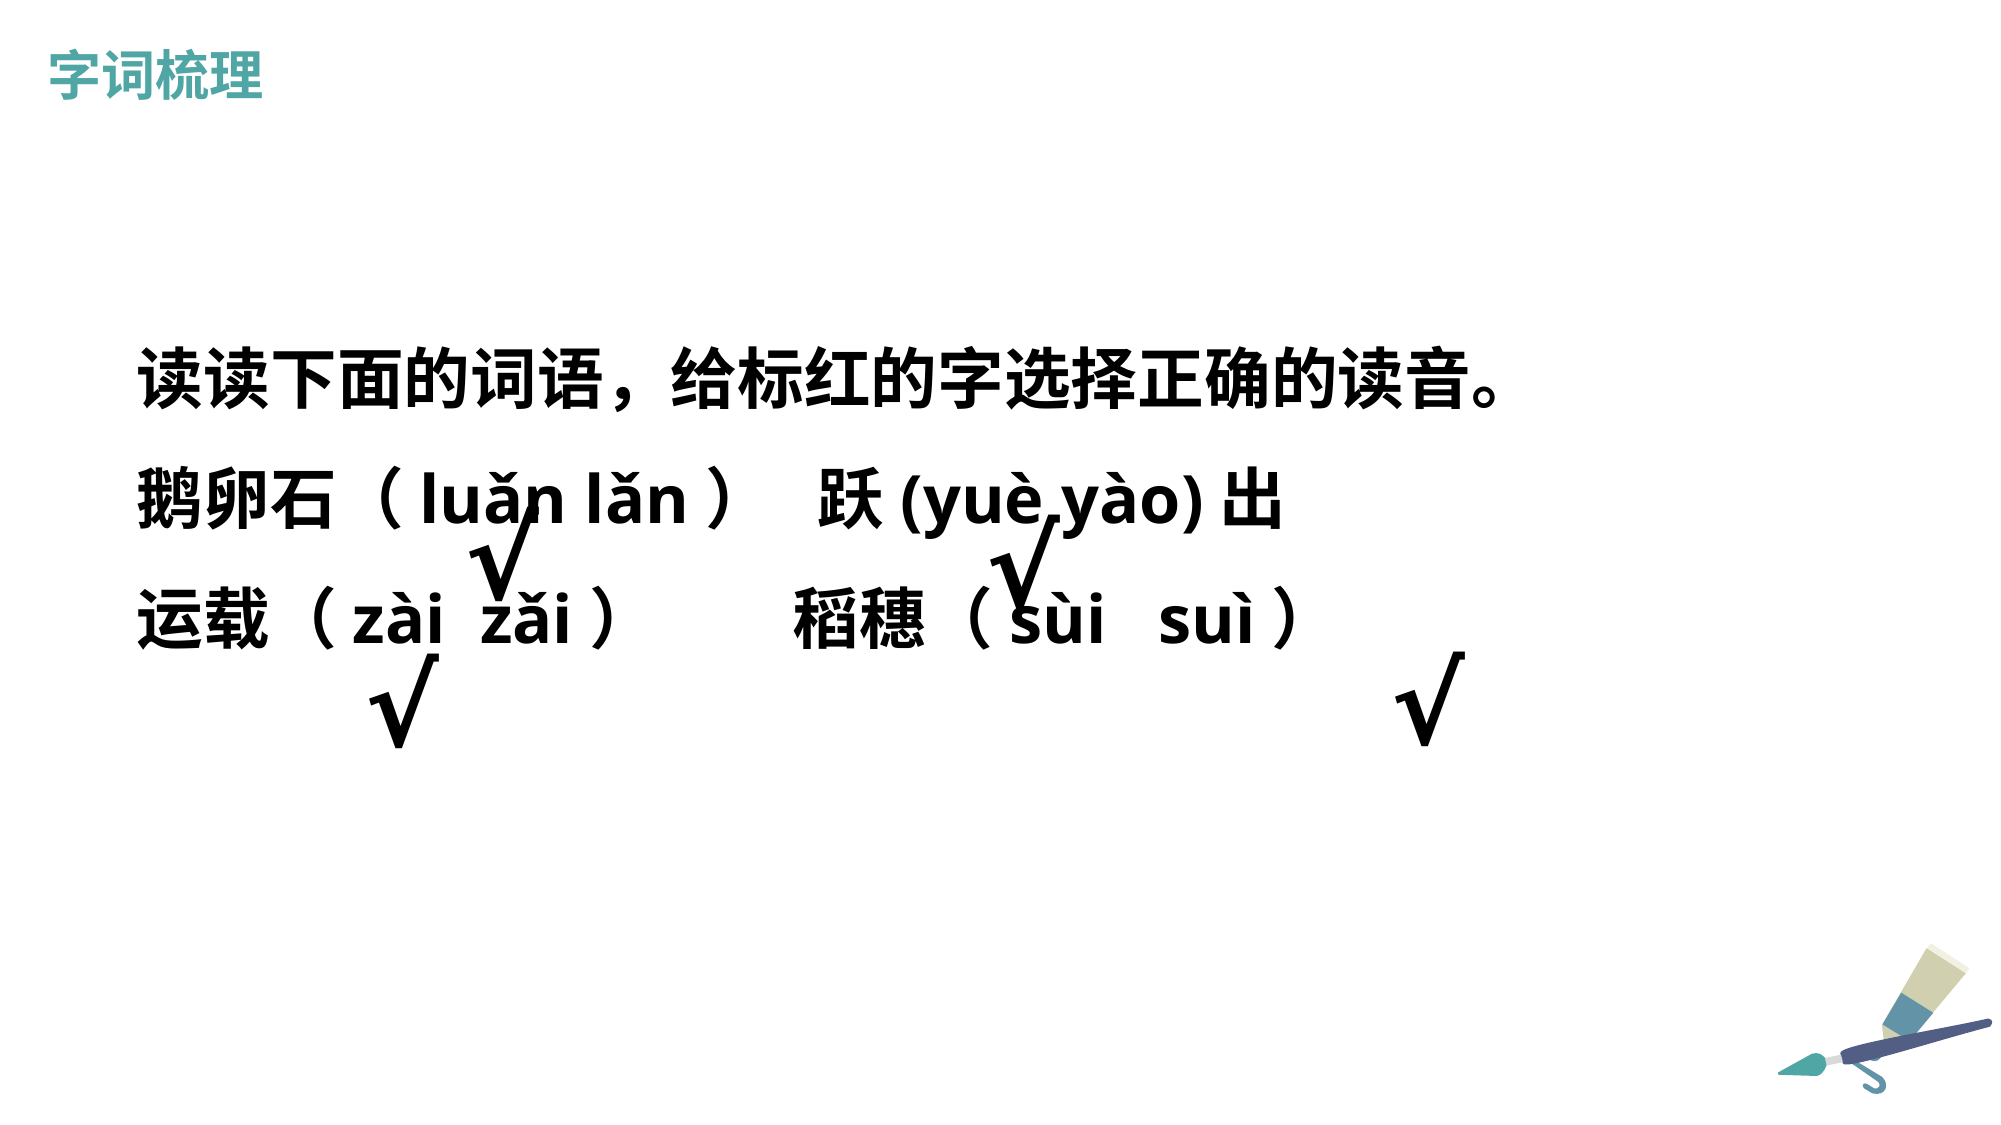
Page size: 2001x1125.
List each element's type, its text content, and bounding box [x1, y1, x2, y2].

text_box √ [1371, 624, 1466, 910]
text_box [1811, 945, 1974, 1125]
text_box √ [445, 479, 560, 632]
text_box √ [966, 486, 1081, 640]
text_box 字词梳理 [32, 33, 347, 114]
text_box √ [345, 626, 460, 779]
text_box 读读下面的词语，给标红的字选择正确的读音。 鹅卵石（luǎn lǎn） 跃(yuè yào)出 运载（zài zǎi） 稻穗（sùi suì） [116, 287, 1917, 667]
